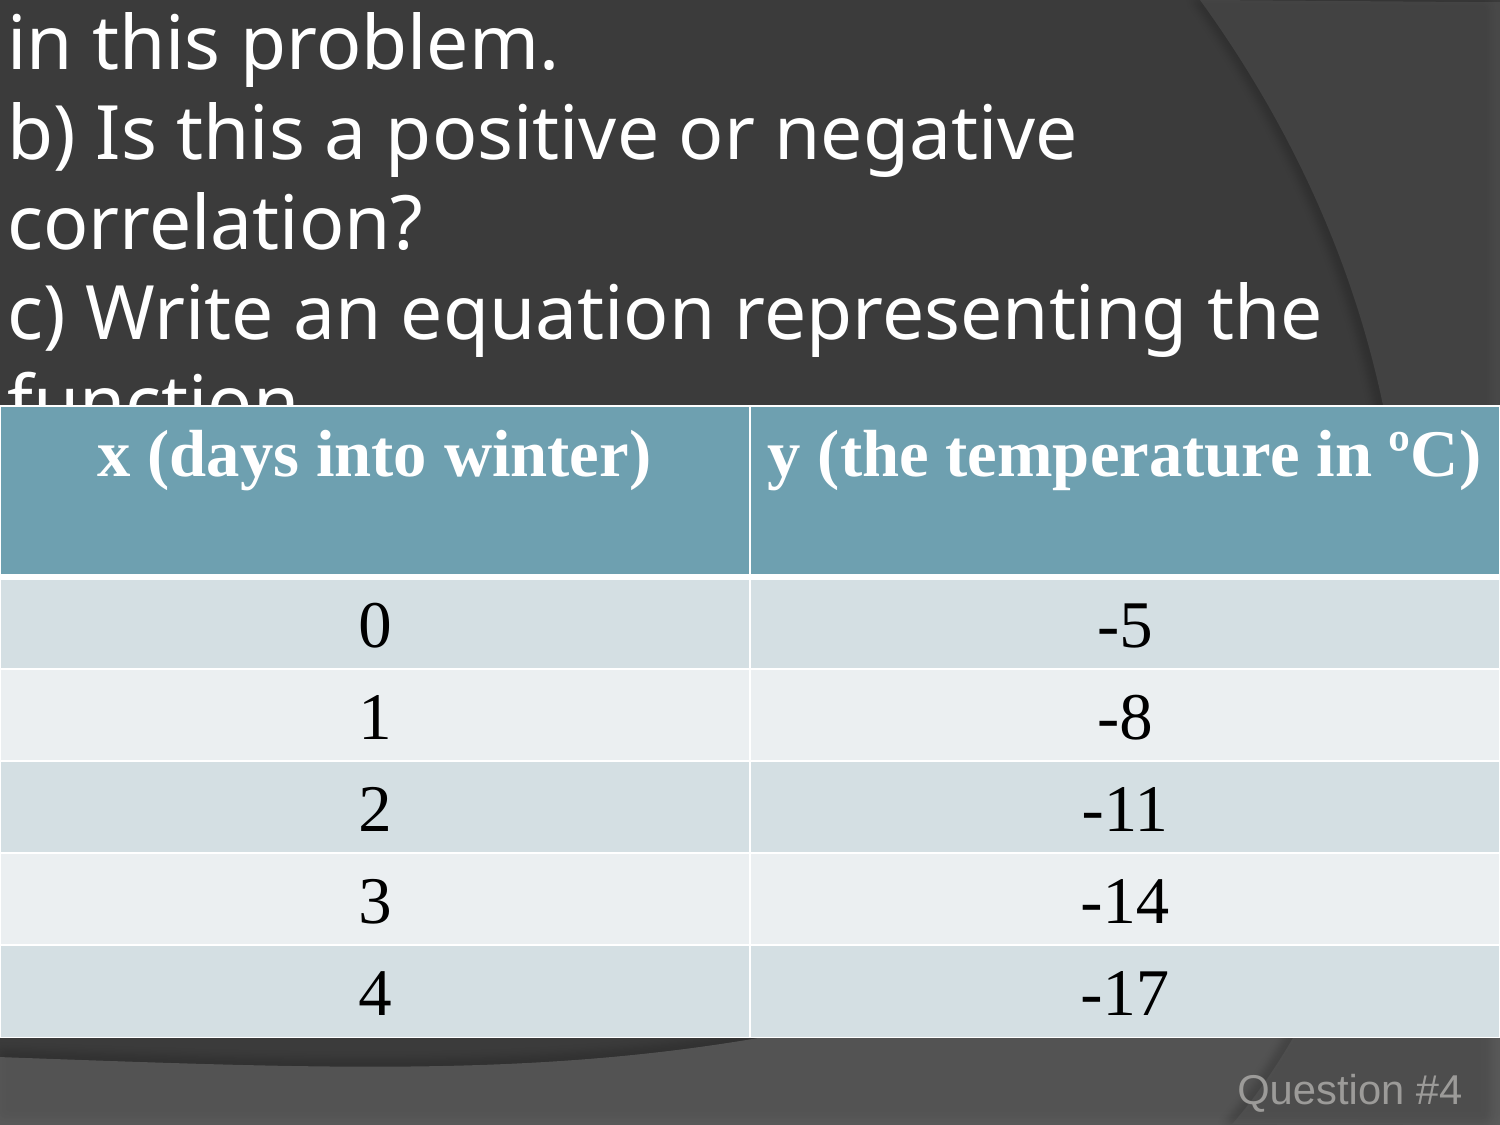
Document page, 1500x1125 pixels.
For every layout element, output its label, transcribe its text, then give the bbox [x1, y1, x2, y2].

table_header y (the temperature in ºC) [751, 407, 1499, 574]
table_header x (days into winter) [1, 407, 749, 574]
table_cell -17 [751, 946, 1499, 1037]
table_cell 2 [1, 762, 749, 852]
table_cell 1 [1, 670, 749, 760]
table_cell -5 [751, 580, 1499, 668]
title a) Write a sentence describing the slope in this problem. b) Is this a positive or negative correlation? c) Write an equation representing the function. [0, 0, 1500, 350]
table_cell -14 [751, 854, 1499, 944]
table_cell 4 [1, 946, 749, 1037]
slide_number Question #4 [1200, 1053, 1463, 1114]
table_cell 0 [1, 580, 749, 668]
table_cell -8 [751, 670, 1499, 760]
table_cell 3 [1, 854, 749, 944]
table_cell -11 [751, 762, 1499, 852]
